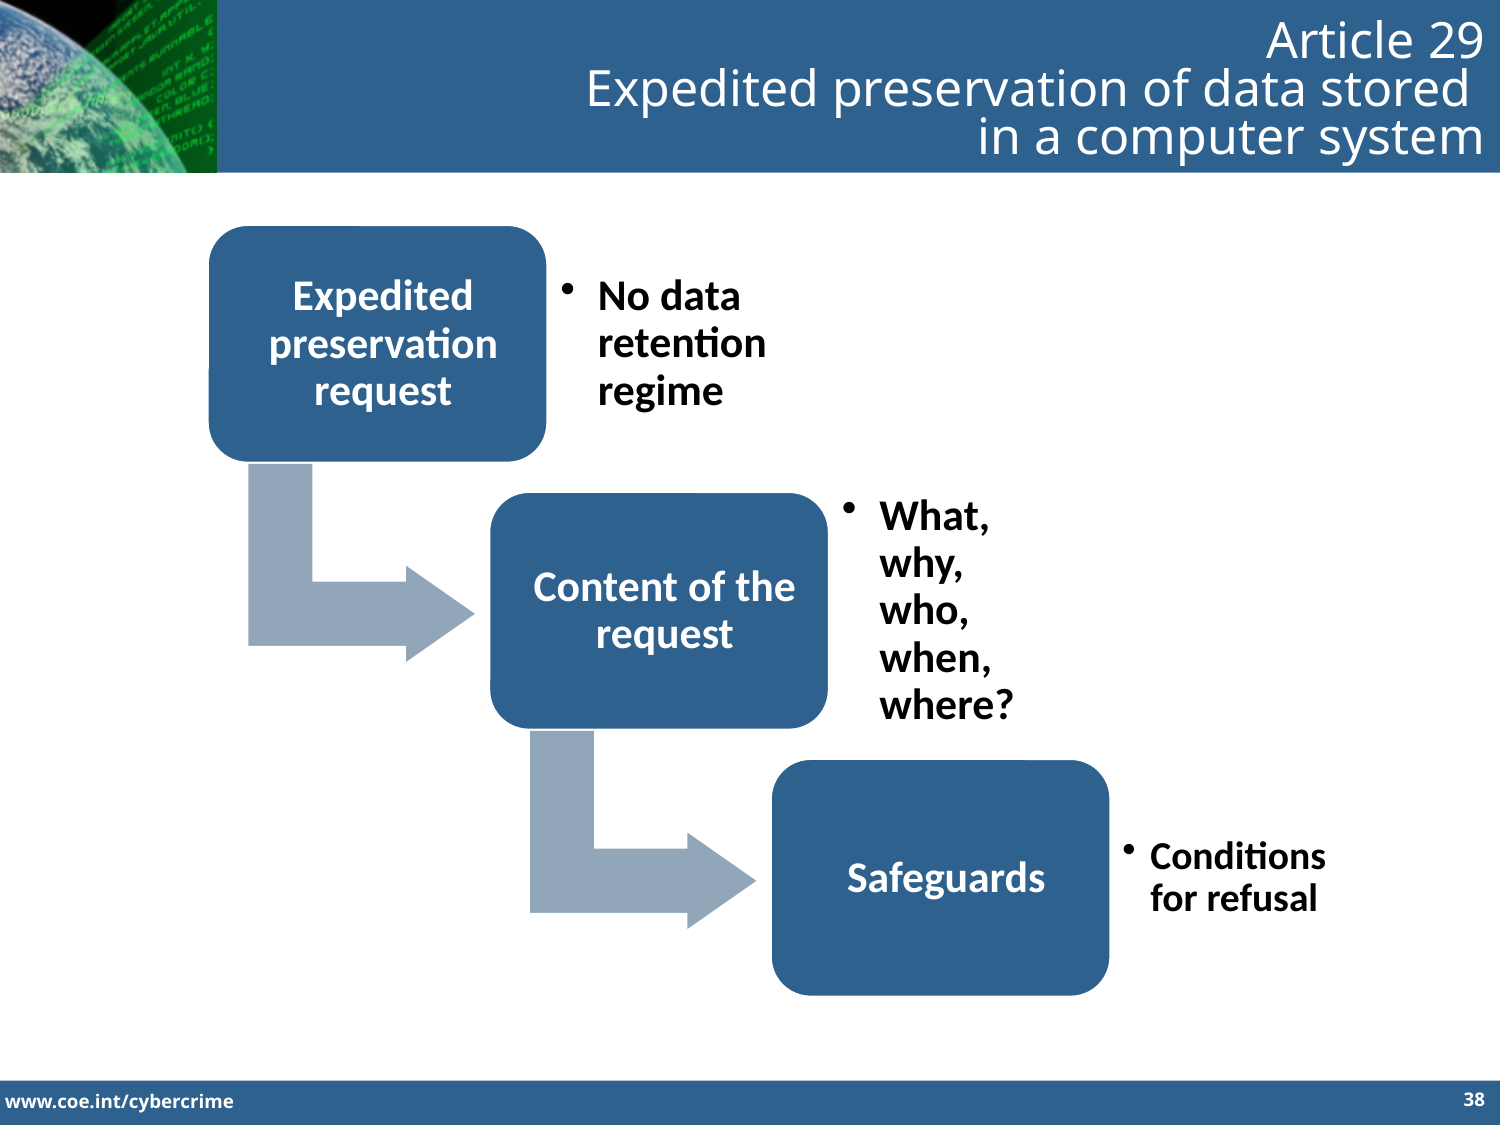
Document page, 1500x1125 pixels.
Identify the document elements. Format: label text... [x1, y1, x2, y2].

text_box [206, 209, 1359, 1013]
text_box Article 29 Expedited preservation of data stored in a computer system [324, 15, 1500, 168]
picture [0, 1, 217, 173]
slide_number 38 [1149, 1079, 1500, 1125]
